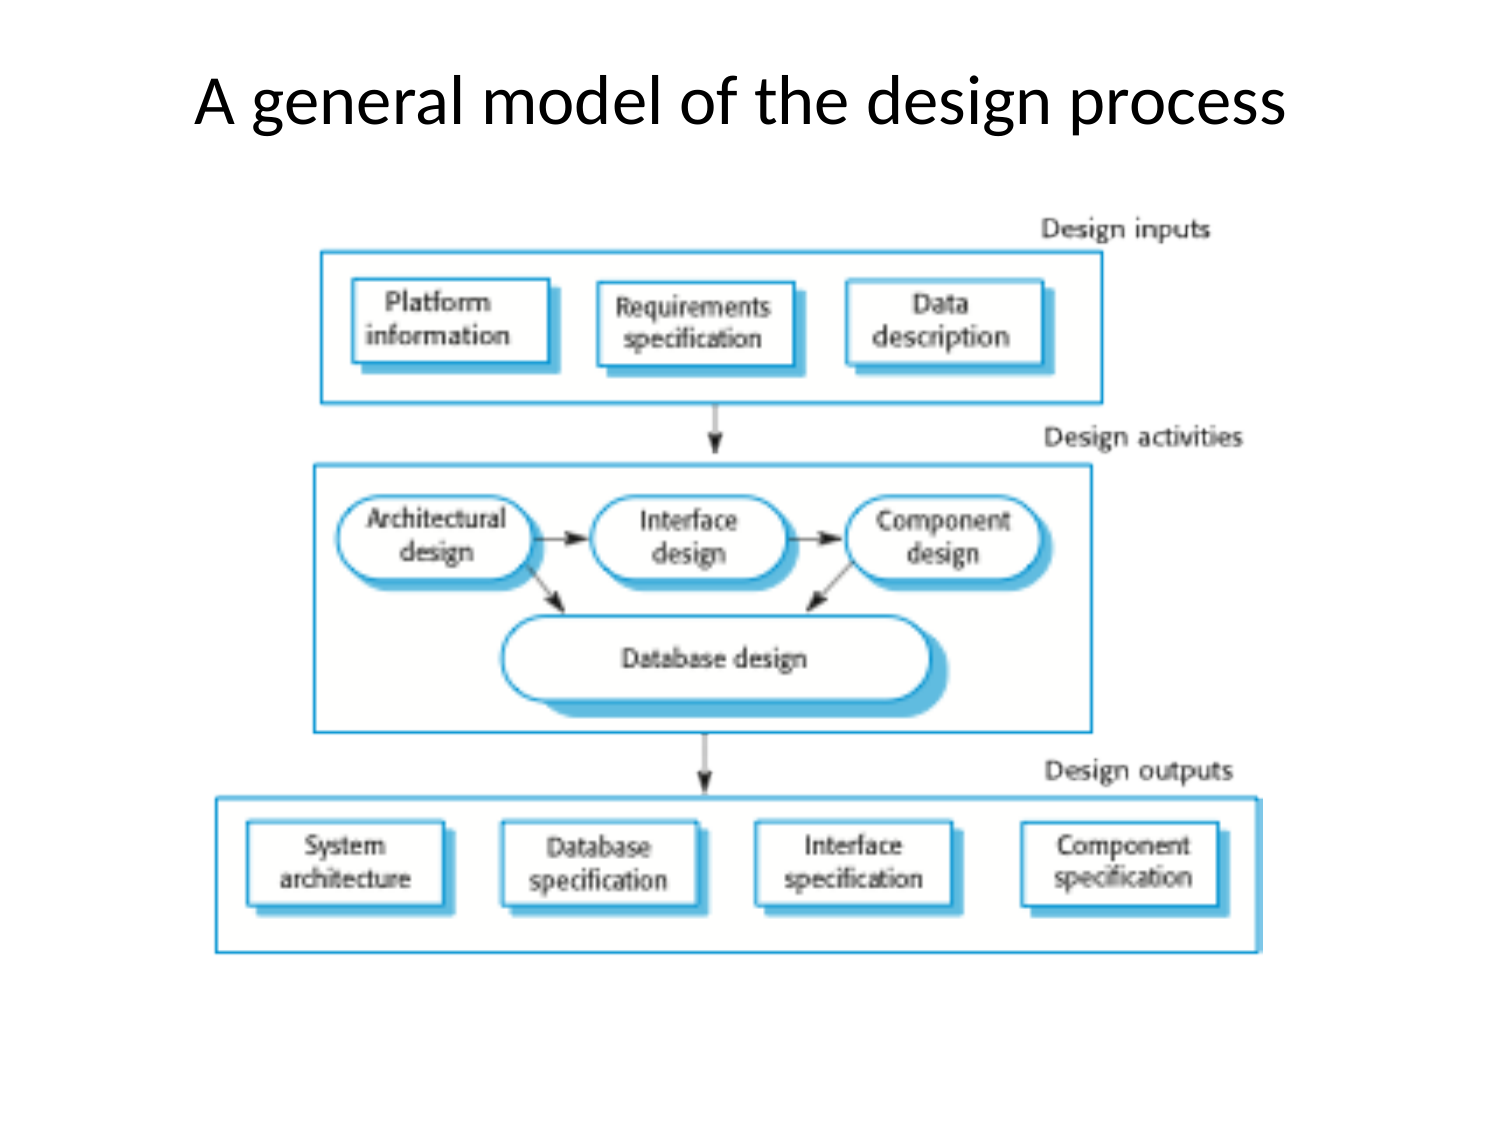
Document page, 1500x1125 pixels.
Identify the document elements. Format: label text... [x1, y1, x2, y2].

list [212, 212, 1263, 960]
title A general model of the design process [75, 45, 1425, 233]
